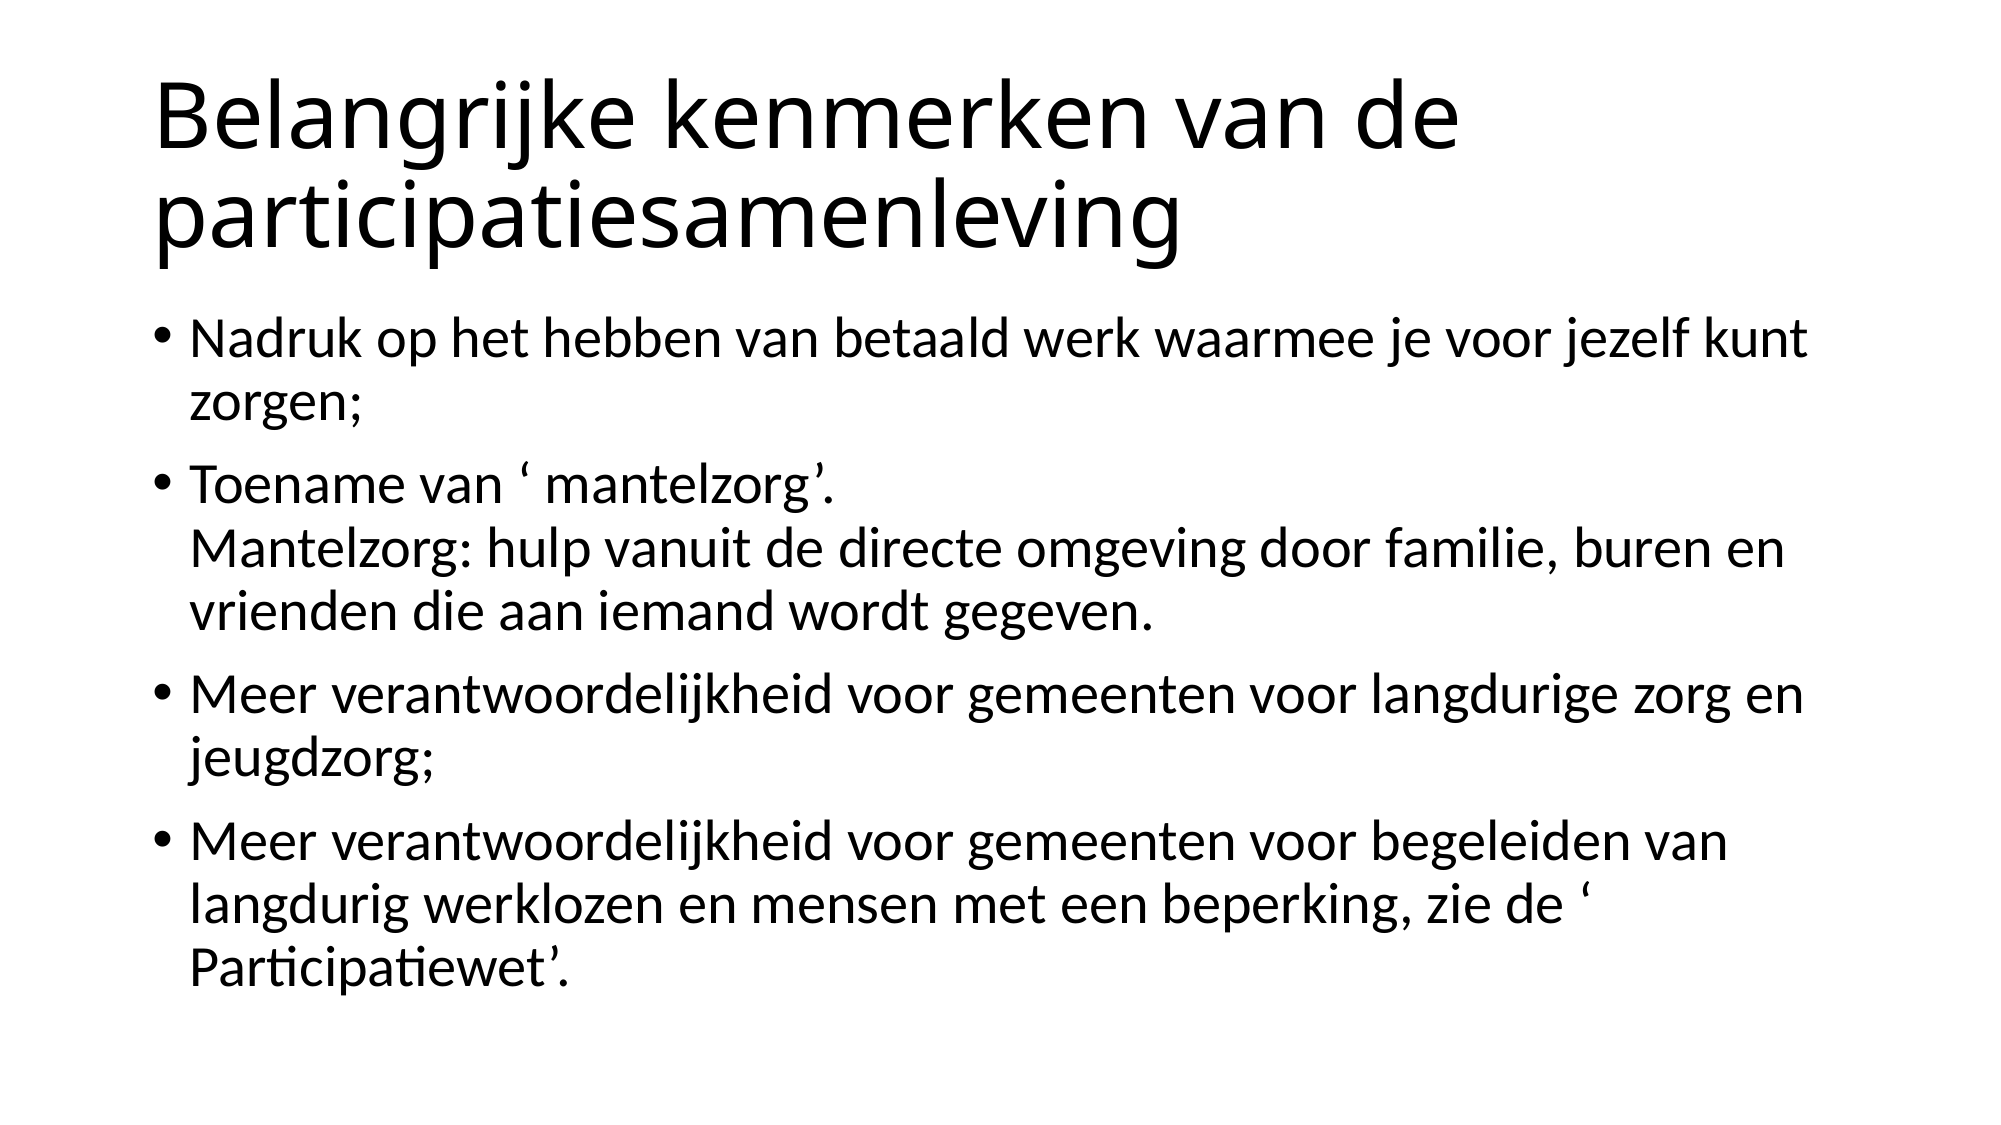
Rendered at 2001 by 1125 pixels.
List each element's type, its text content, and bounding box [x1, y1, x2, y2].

title Belangrijke kenmerken van de participatiesamenleving [137, 59, 1863, 278]
list Nadruk op het hebben van betaald werk waarmee je voor jezelf kunt zorgen; Toename van ‘ mantelzorg’. Mantelzorg: hulp vanuit de directe omgeving door familie, buren en vrienden die aan iemand wordt gegeven. Meer verantwoordelijkheid voor gemeenten voor langdurige zorg en jeugdzorg; Meer verantwoordelijkheid voor gemeenten voor begeleiden van langdurig werklozen en mensen met een beperking, zie de ‘ Participatiewet’. [137, 299, 1863, 1014]
